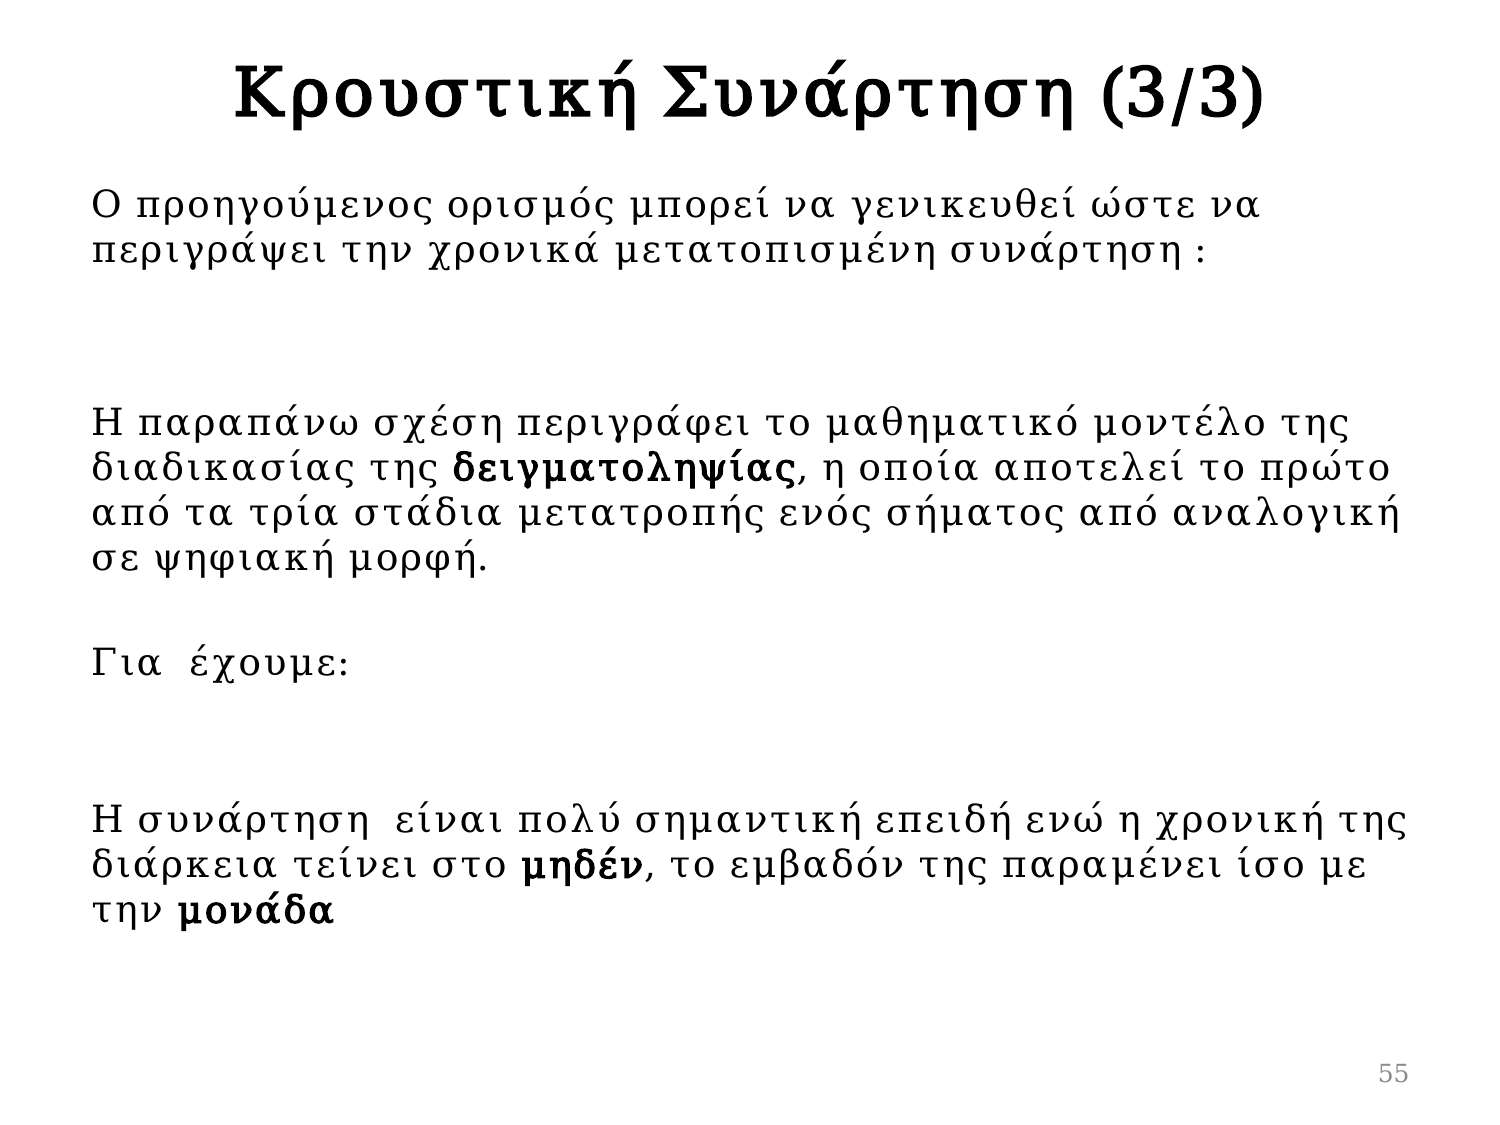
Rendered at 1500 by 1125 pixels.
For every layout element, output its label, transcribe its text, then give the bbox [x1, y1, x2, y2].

slide_number 55 [1222, 1042, 1425, 1103]
title Κρουστική Συνάρτηση (3/3) [75, 19, 1425, 159]
